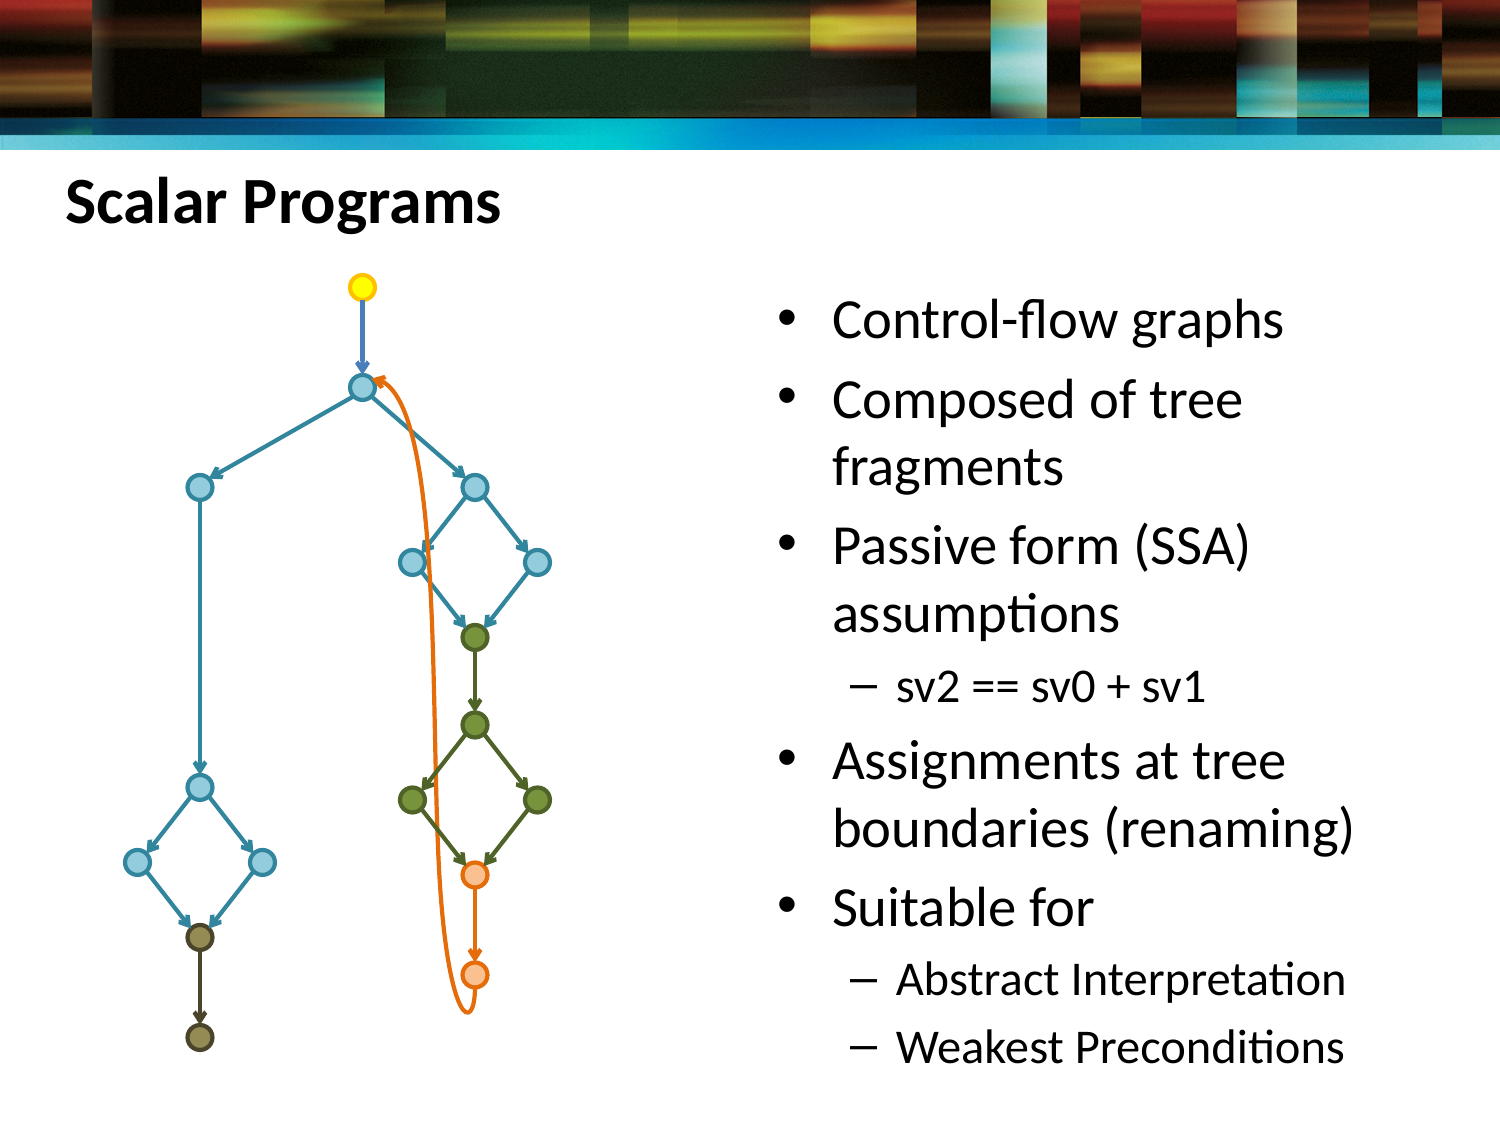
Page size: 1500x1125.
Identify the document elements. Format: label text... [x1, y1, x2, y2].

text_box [139, 802, 198, 848]
text_box [122, 848, 153, 878]
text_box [239, 364, 323, 511]
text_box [477, 577, 536, 623]
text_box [477, 502, 536, 548]
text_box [414, 502, 473, 548]
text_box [377, 389, 461, 486]
text_box [460, 867, 490, 890]
title Scalar Programs [50, 149, 1450, 246]
text_box [397, 785, 428, 815]
text_box [347, 272, 378, 302]
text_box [118, 630, 728, 736]
text_box [247, 848, 278, 878]
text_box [477, 814, 536, 861]
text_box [414, 814, 473, 861]
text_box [414, 577, 473, 623]
text_box [185, 1023, 215, 1053]
text_box [522, 548, 553, 578]
text_box [461, 472, 490, 502]
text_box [202, 877, 261, 923]
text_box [477, 739, 536, 786]
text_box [414, 739, 473, 786]
text_box [185, 472, 215, 502]
text_box [347, 373, 378, 403]
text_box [139, 877, 198, 923]
text_box [522, 785, 553, 815]
text_box [185, 930, 215, 952]
text_box [185, 773, 215, 802]
list Control-flow graphs Composed of tree fragments Passive form (SSA) assumptions sv2 == sv0 + sv1 Assignments at tree boundaries (renaming) Suitable for Abstract Interpretation Weakest Preconditions [762, 275, 1425, 1088]
text_box [397, 548, 427, 578]
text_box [202, 802, 261, 848]
picture [0, 0, 1500, 150]
text_box [460, 960, 490, 990]
